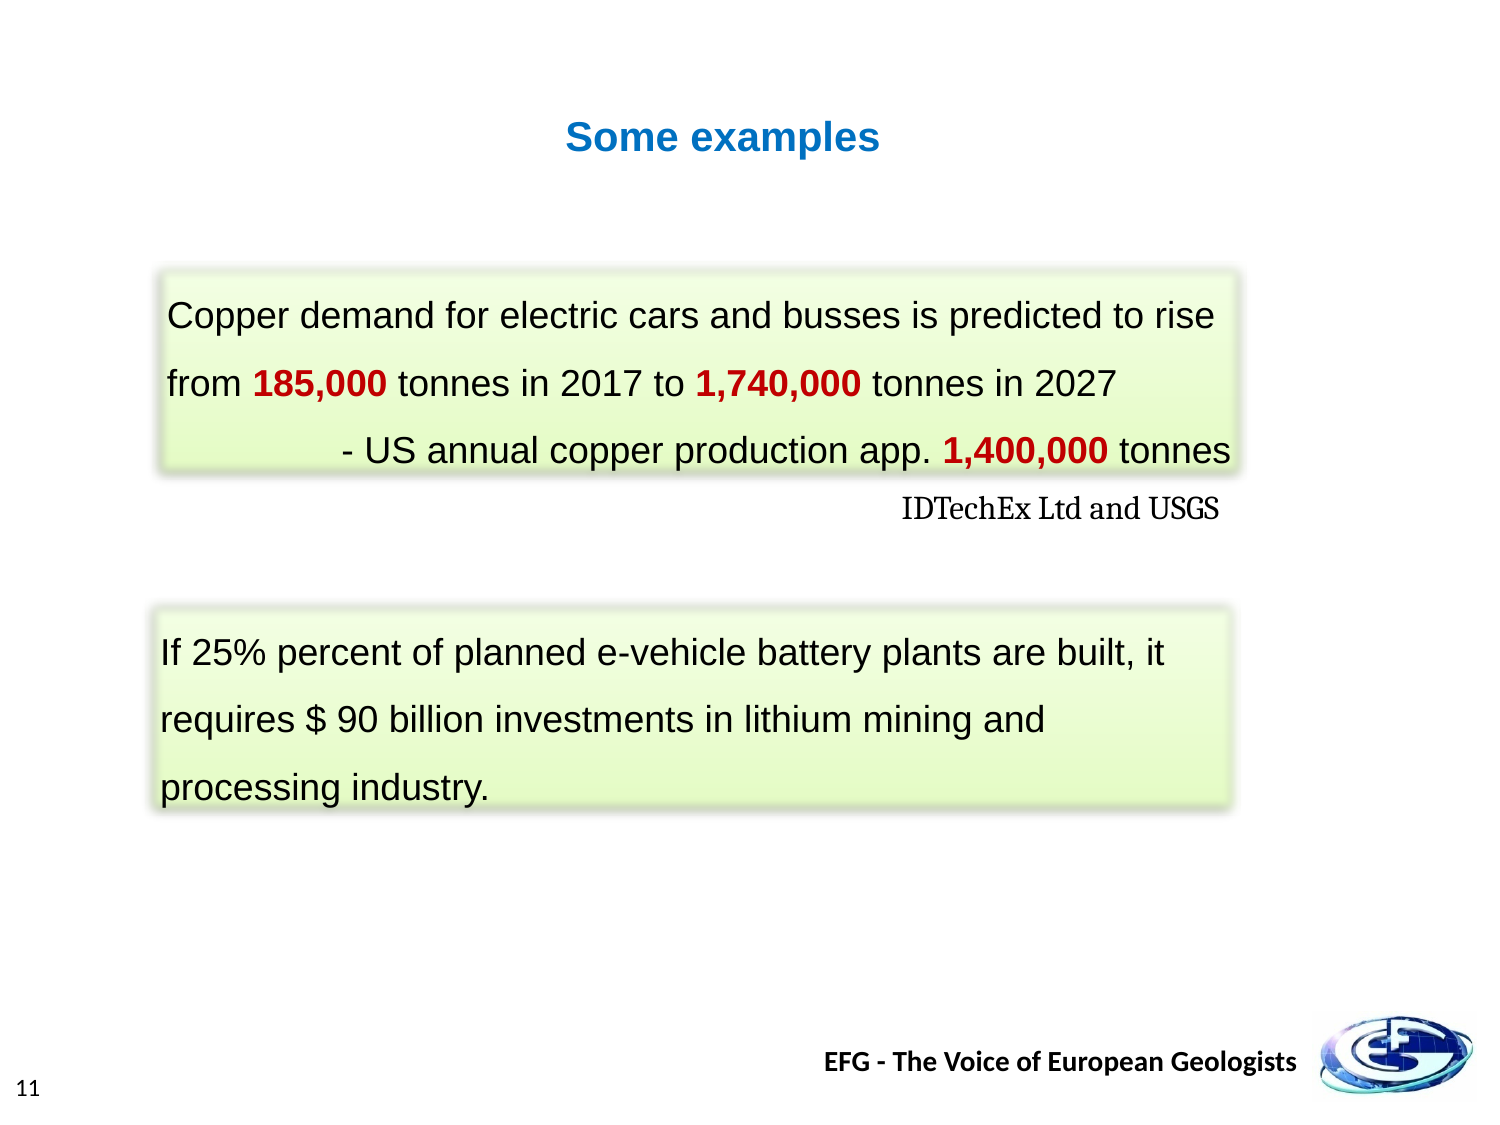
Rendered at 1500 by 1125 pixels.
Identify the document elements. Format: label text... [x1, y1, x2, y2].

text_box IDTechEx Ltd and USGS [886, 481, 1235, 534]
slide_number 11 [0, 1056, 350, 1117]
text_box Copper demand for electric cars and busses is predicted to rise from 185,000 tonnes in 2017 to 1,740,000 tonnes in 2027 - US annual copper production app. 1,400,000 tonnes [168, 277, 1231, 464]
text_box Some examples [550, 102, 896, 168]
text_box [726, 1011, 1477, 1103]
text_box If 25% percent of planned e-vehicle battery plants are built, it requires $ 90 billion investments in lithium mining and processing industry. [161, 615, 1225, 800]
